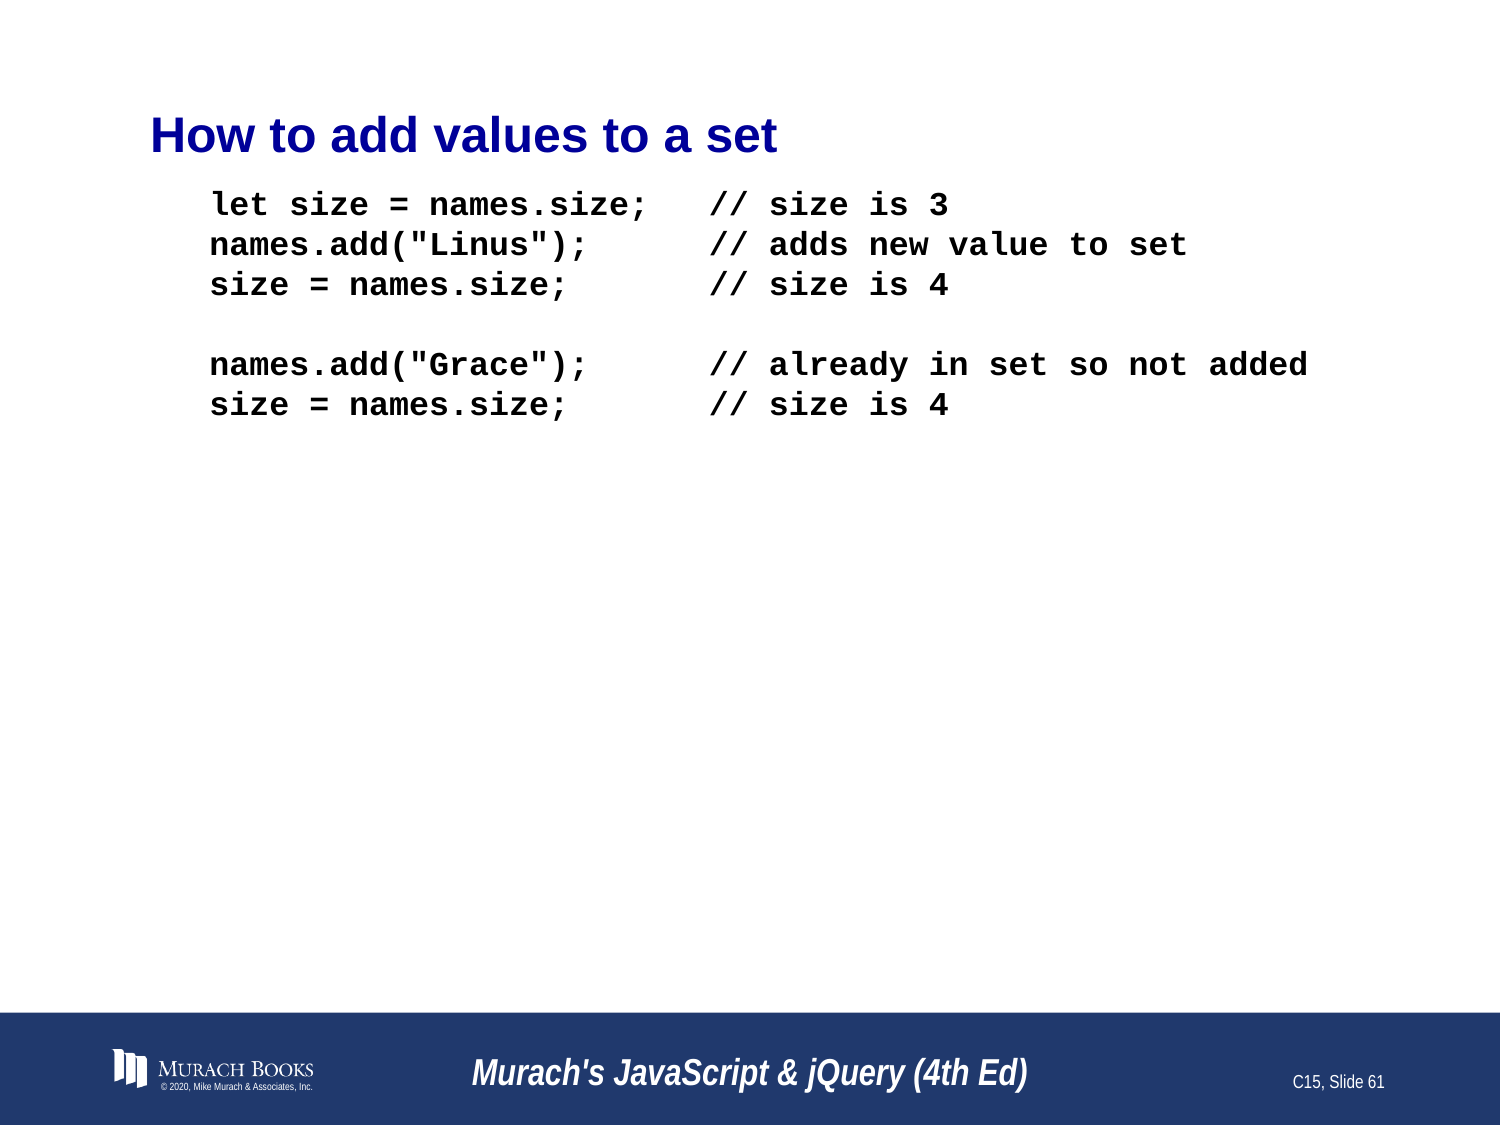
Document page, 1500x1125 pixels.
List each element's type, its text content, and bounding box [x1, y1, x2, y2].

list let size = names.size; // size is 3 names.add("Linus"); // adds new value to set size = names.size; // size is 4 names.add("Grace"); // already in set so not added size = names.size; // size is 4 [137, 174, 1350, 975]
title How to add values to a set [150, 102, 1350, 164]
footer © 2020, Mike Murach & Associates, Inc. [12, 1025, 463, 1100]
slide_number C15, Slide 61 [1087, 1025, 1400, 1100]
slide_number Murach's JavaScript & jQuery (4th Ed) [463, 1025, 1050, 1100]
